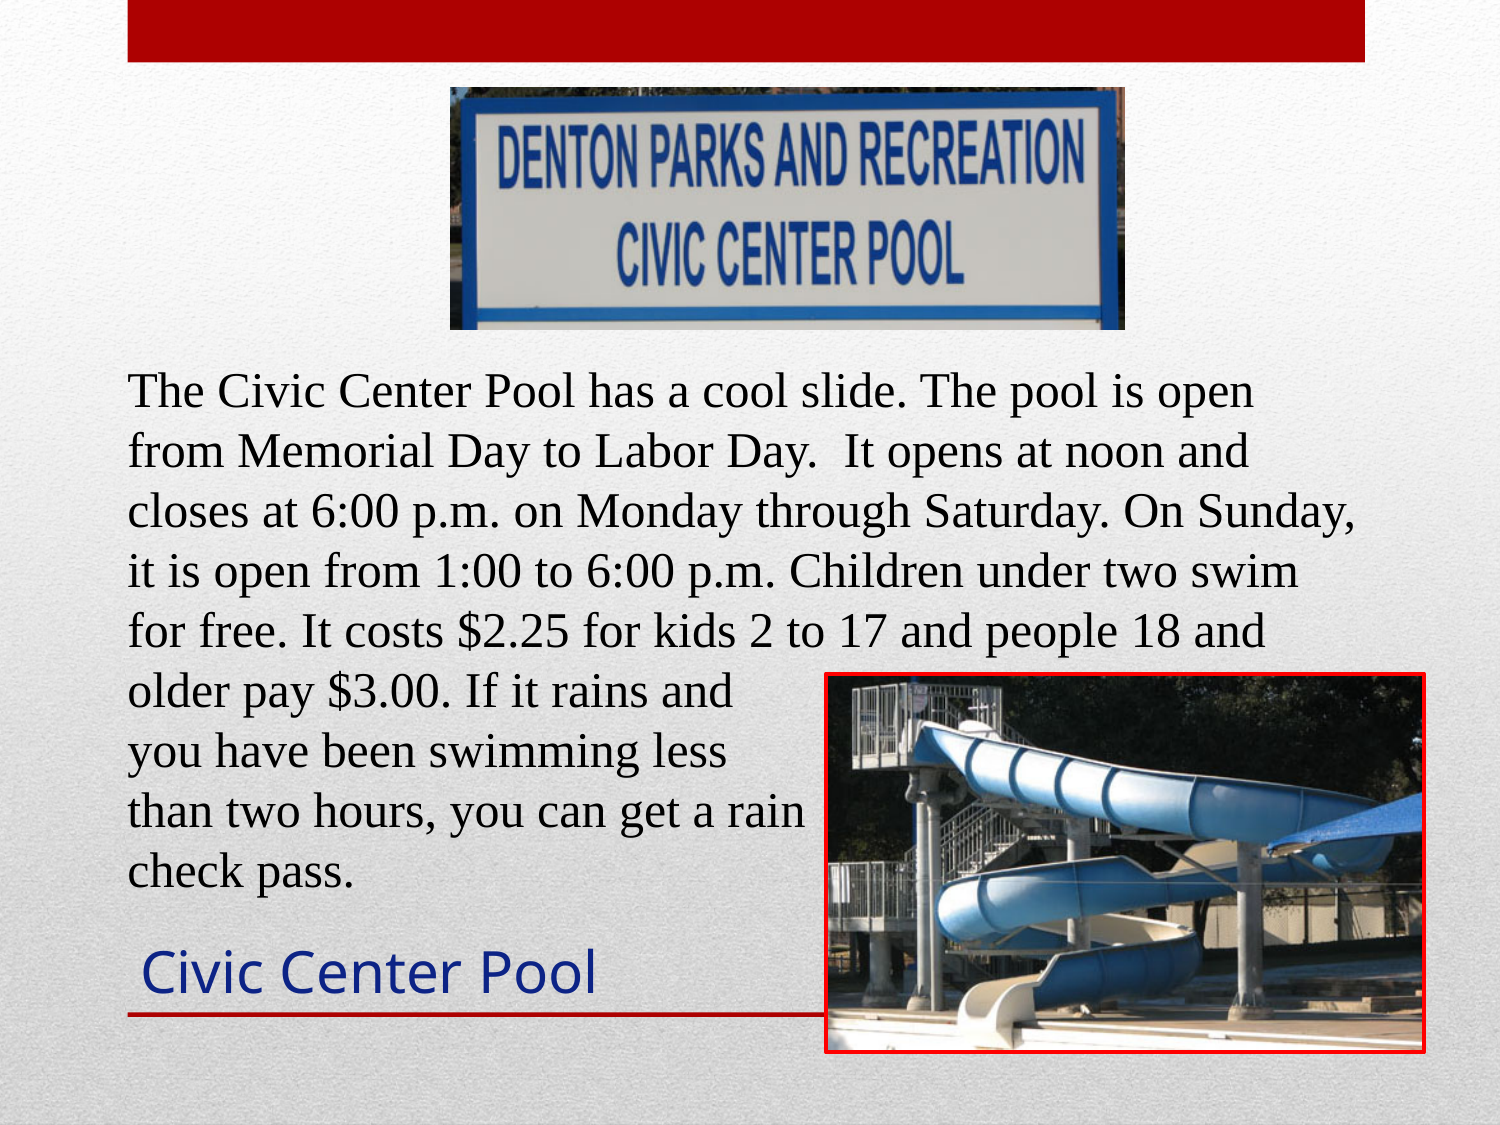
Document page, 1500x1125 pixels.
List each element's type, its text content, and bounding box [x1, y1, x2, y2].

title Civic Center Pool [125, 905, 822, 1013]
text_box The Civic Center Pool has a cool slide. The pool is open from Memorial Day to Labor Day. It opens at noon and closes at 6:00 p.m. on Monday through Saturday. On Sunday, it is open from 1:00 to 6:00 p.m. Children under two swim for free. It costs $2.25 for kids 2 to 17 and people 18 and older pay $3.00. If it rains and you have been swimming less than two hours, you can get a rain check pass. [112, 349, 1375, 905]
picture [449, 86, 1126, 331]
picture [827, 674, 1423, 1052]
